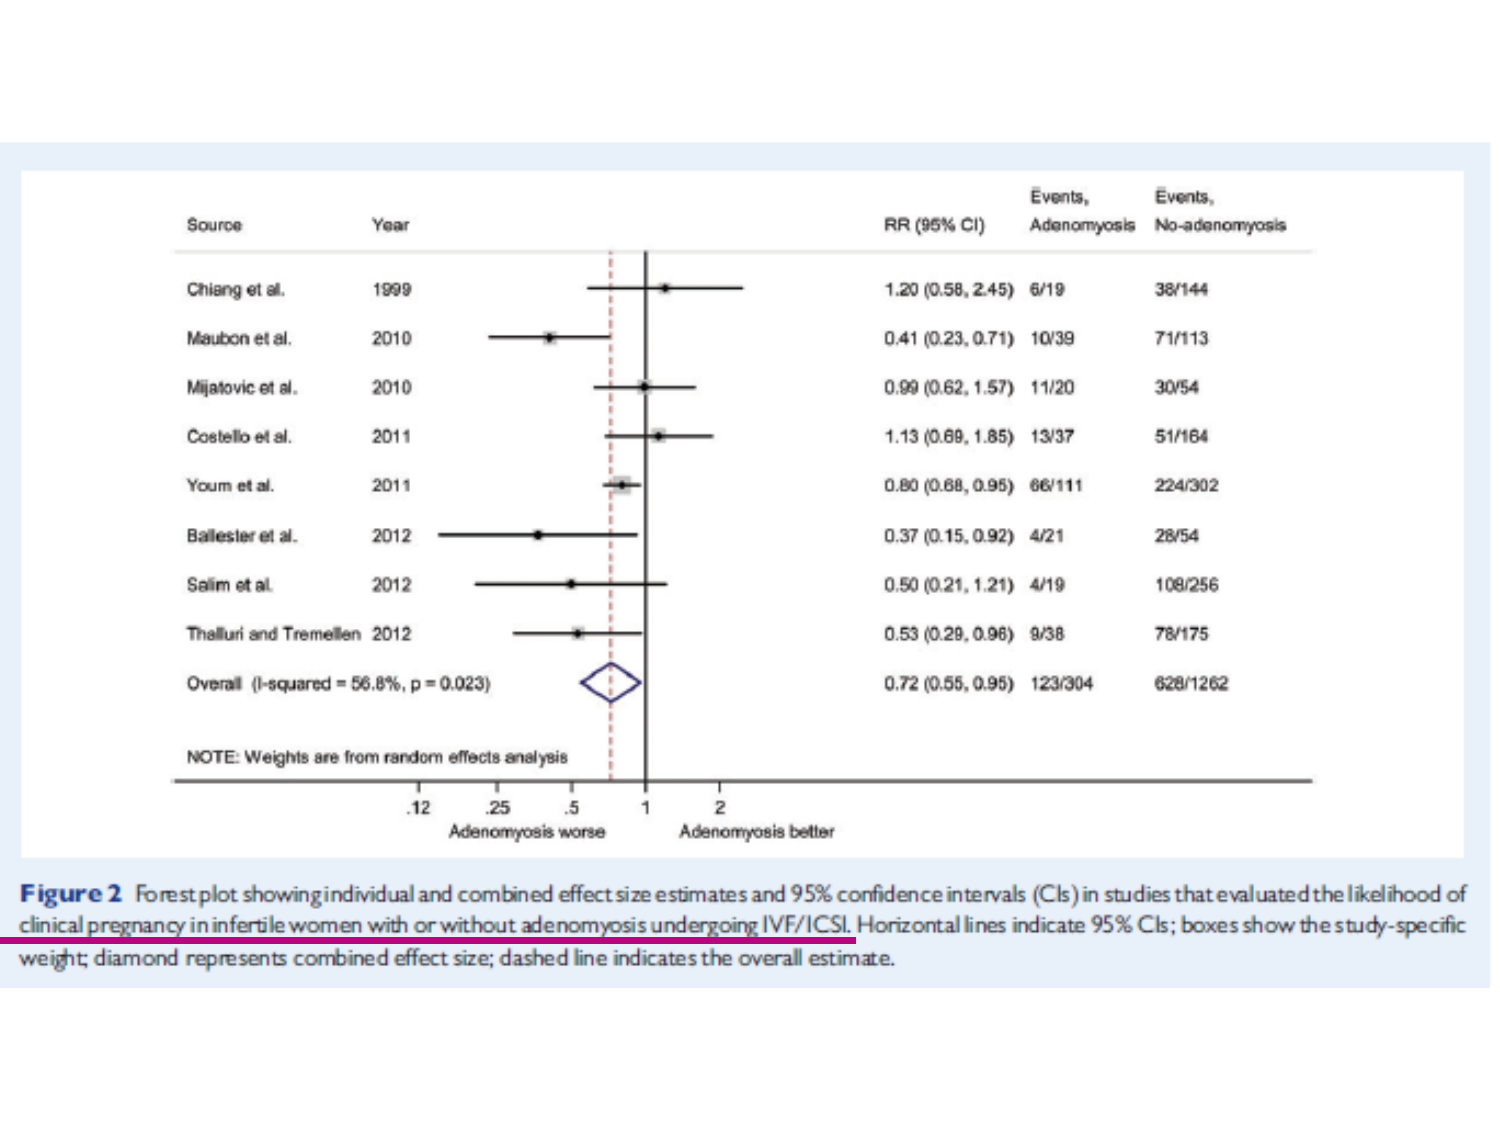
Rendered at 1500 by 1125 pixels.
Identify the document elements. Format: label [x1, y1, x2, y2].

picture [0, 132, 1493, 988]
